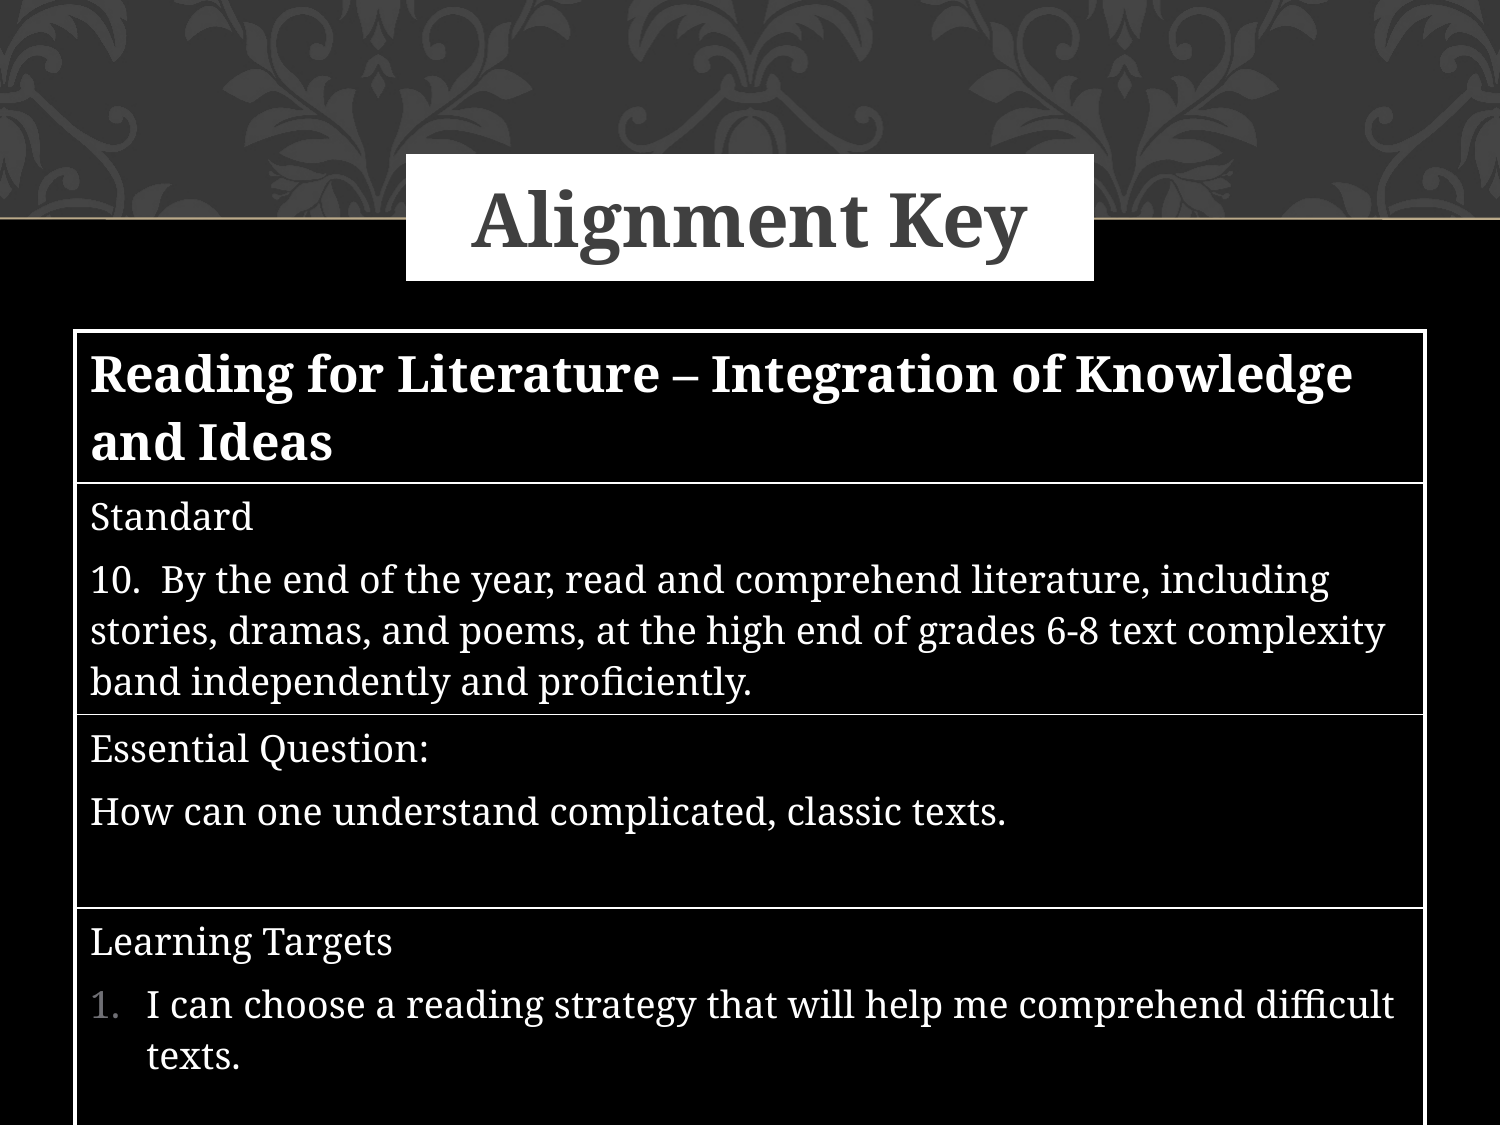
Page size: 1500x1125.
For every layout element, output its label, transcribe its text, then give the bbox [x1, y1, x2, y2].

table_cell Essential Question: How can one understand complicated, classic texts. [77, 715, 1423, 907]
title Alignment Key [406, 154, 1094, 281]
table_header Reading for Literature – Integration of Knowledge and Ideas [77, 333, 1423, 482]
table_cell Standard 10. By the end of the year, read and comprehend literature, including stories, dramas, and poems, at the high end of grades 6-8 text complexity band independently and proficiently. [77, 484, 1423, 714]
table_cell Learning Targets I can choose a reading strategy that will help me comprehend difficult texts. [77, 909, 1423, 1125]
